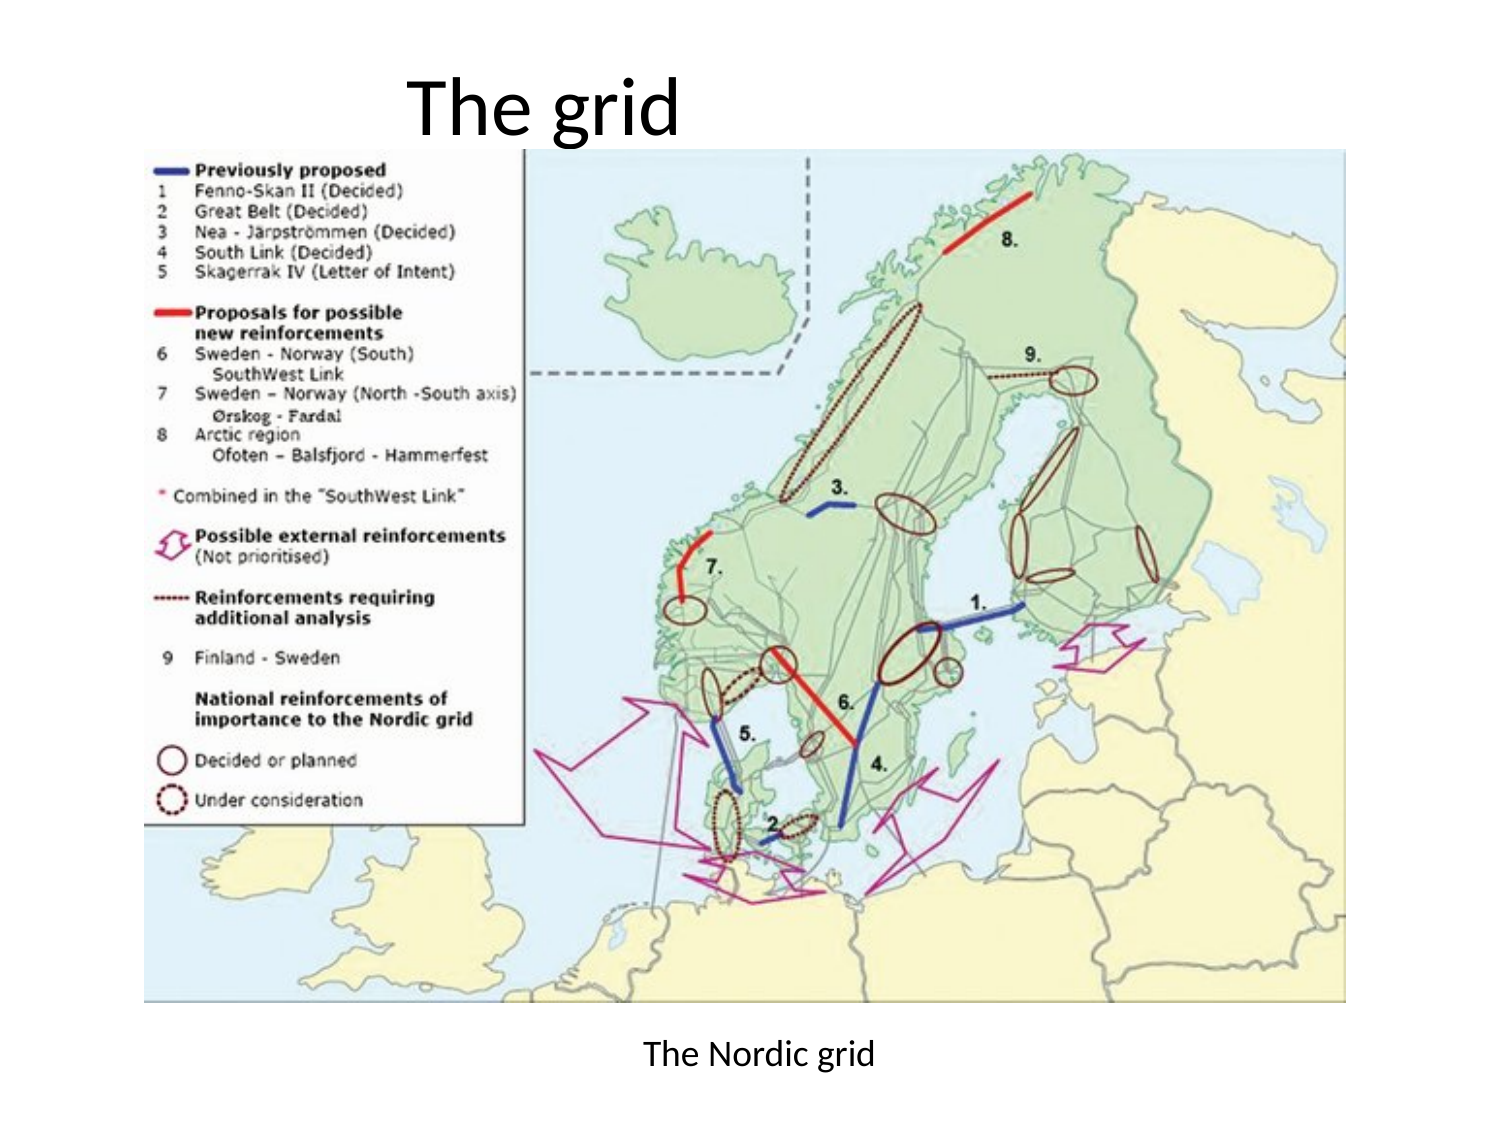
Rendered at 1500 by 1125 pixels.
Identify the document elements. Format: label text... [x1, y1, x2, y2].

text_box The Nordic grid [628, 1021, 892, 1082]
text_box The grid [392, 44, 981, 148]
picture [143, 149, 1347, 1004]
